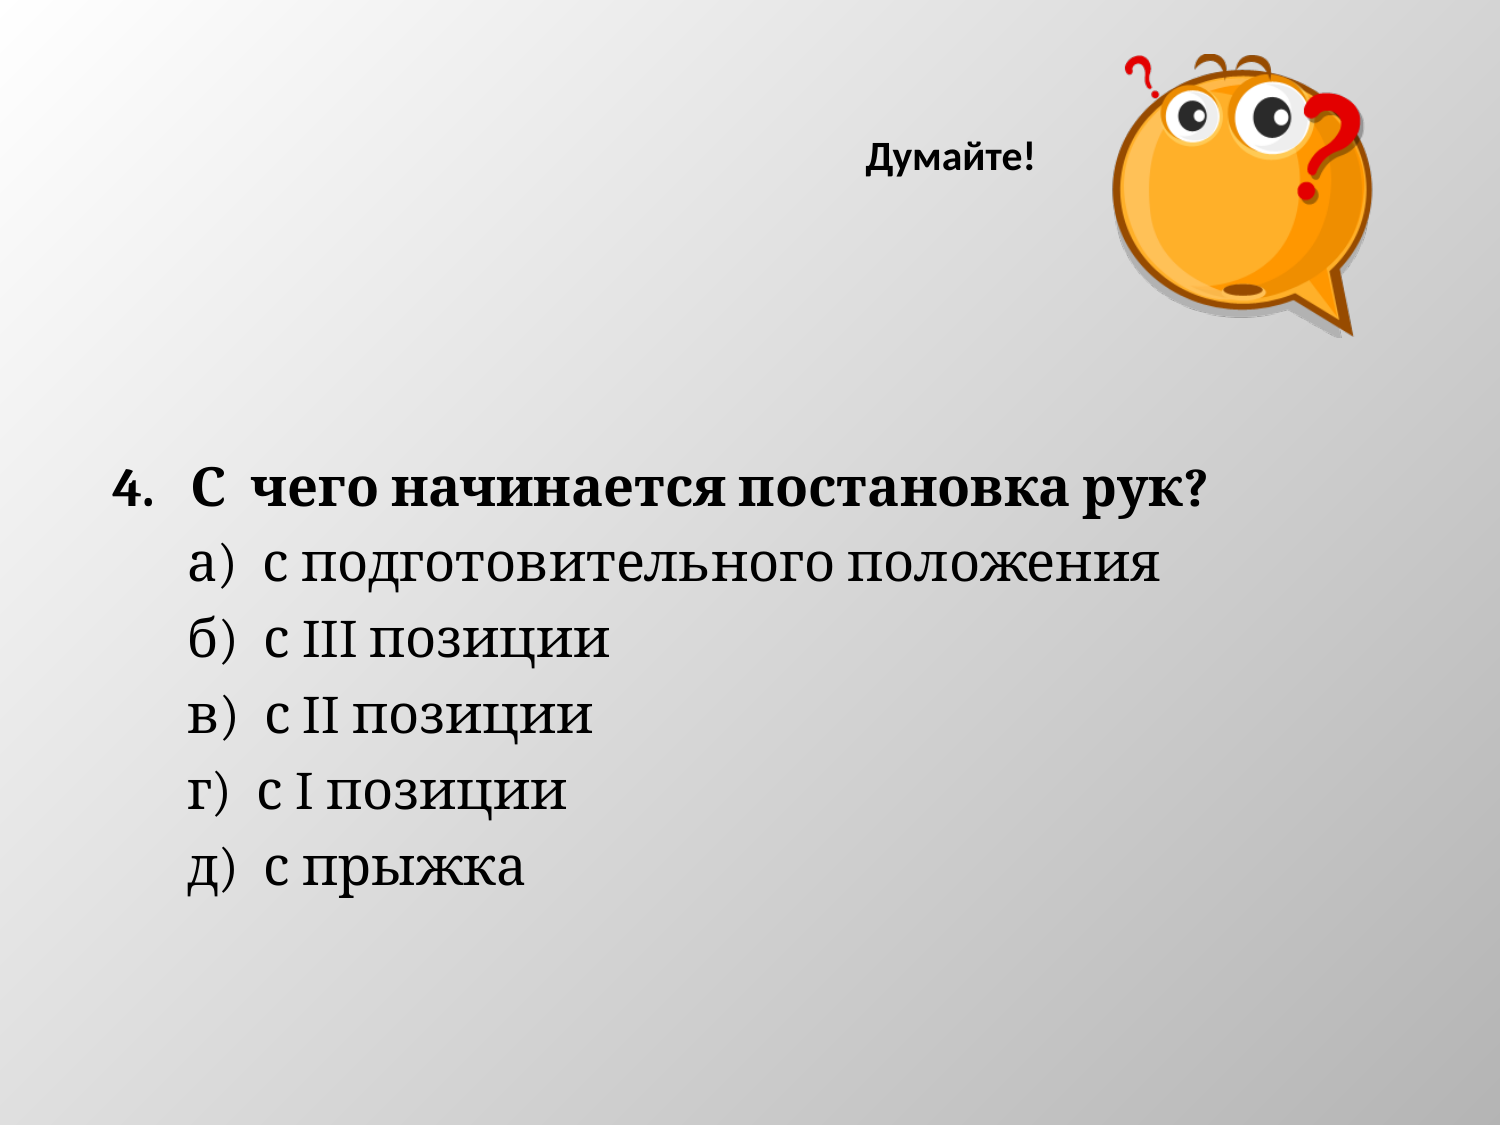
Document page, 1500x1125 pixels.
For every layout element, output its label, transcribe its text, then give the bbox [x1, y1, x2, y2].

picture [1092, 54, 1377, 339]
list 4. С чего начинается постановка рук? а) с подготовительного положения б) с III позиции в) с II позиции г) с I позиции д) с прыжка [75, 373, 1425, 1035]
title Думайте! [809, 78, 1087, 230]
